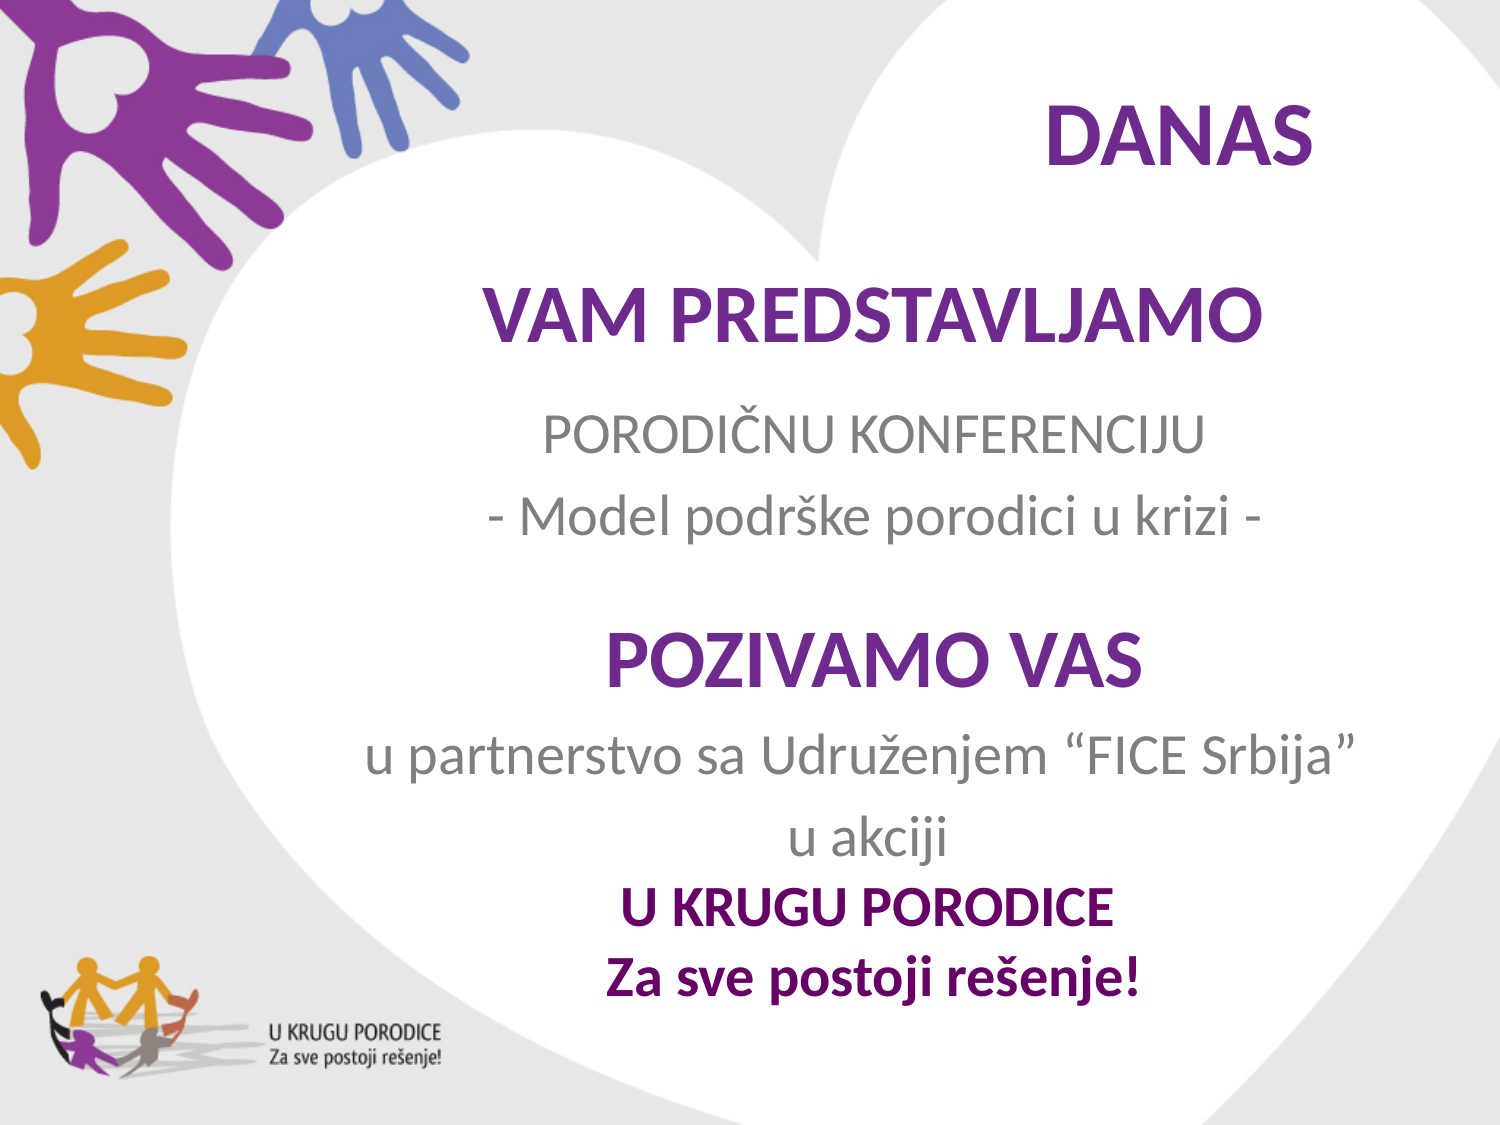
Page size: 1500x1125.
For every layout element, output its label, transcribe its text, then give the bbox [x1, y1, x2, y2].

list PORODIČNU KONFERENCIJU - Model podrške porodici u krizi - POZIVAMO VAS u partnerstvo sa Udruženjem “FICE Srbija” u akciji U KRUGU PORODICE Za sve postoji rešenje! [314, 387, 1435, 1053]
picture [0, 0, 1500, 1125]
title VAM PREDSTAVLJAMO [290, 229, 1457, 388]
text_box DANAS [1029, 66, 1331, 191]
